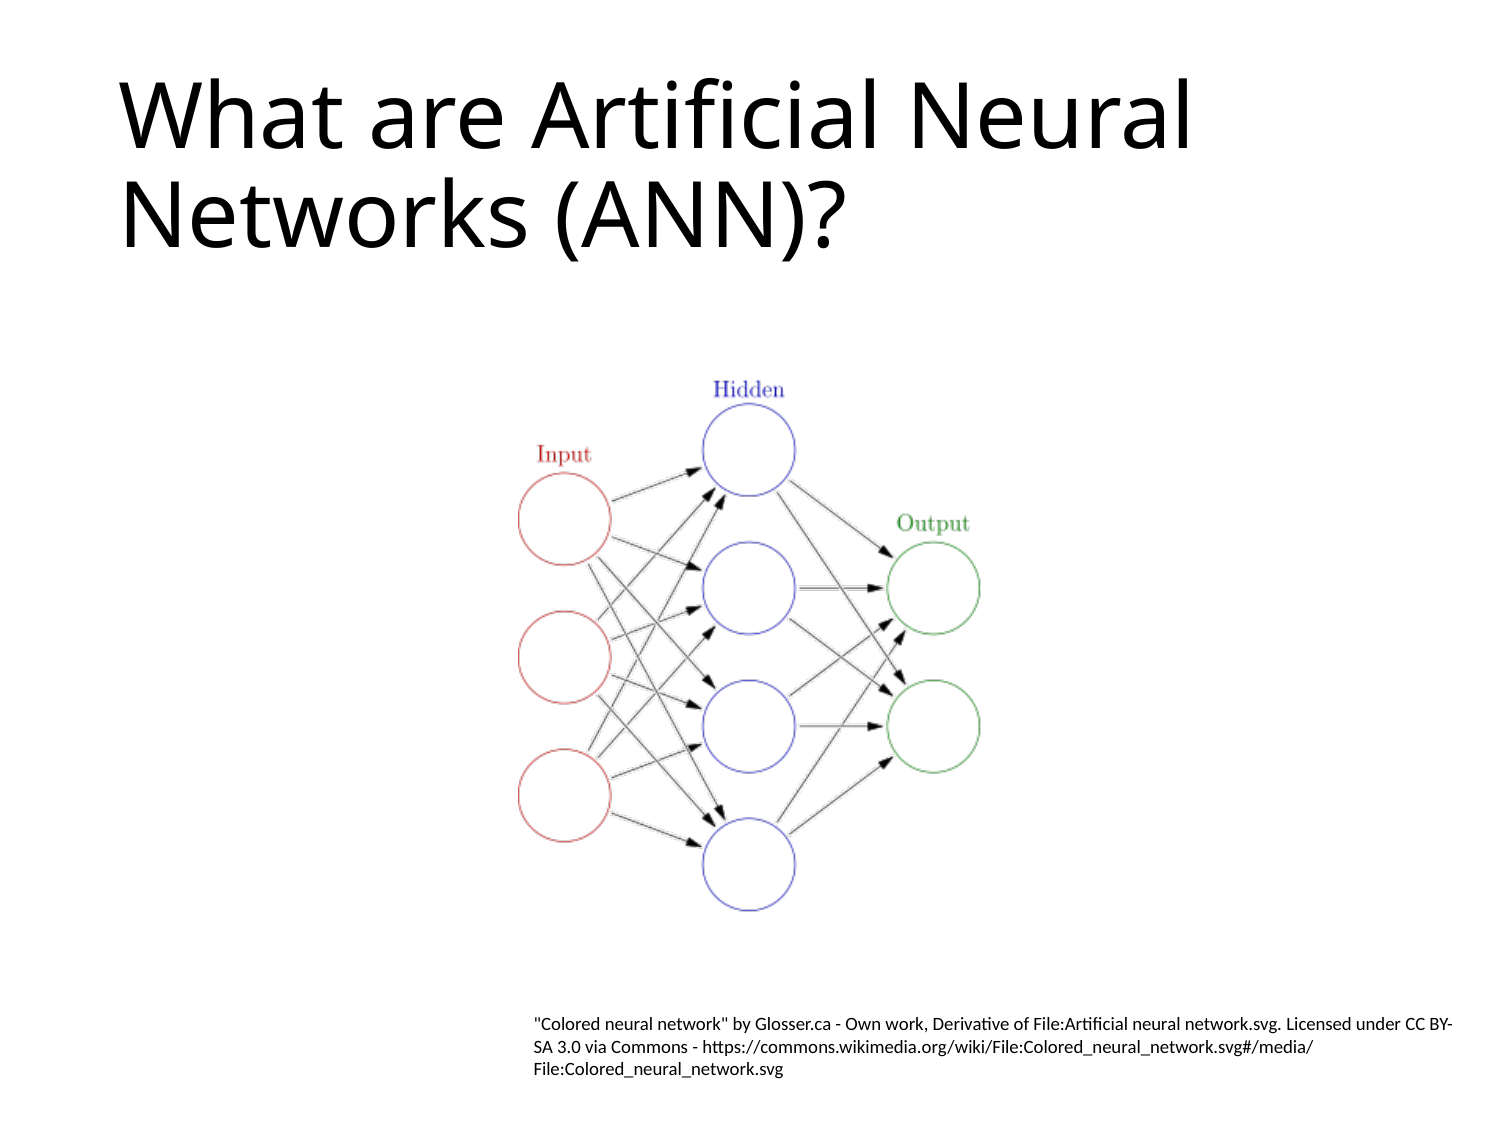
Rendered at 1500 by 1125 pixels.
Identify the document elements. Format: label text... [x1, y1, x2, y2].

text_box "Colored neural network" by Glosser.ca - Own work, Derivative of File:Artificial neural network.svg. Licensed under CC BY-SA 3.0 via Commons - https://commons.wikimedia.org/wiki/File:Colored_neural_network.svg#/media/File:Colored_neural_network.svg [518, 1004, 1481, 1087]
title What are Artificial Neural Networks (ANN)? [103, 59, 1397, 278]
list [518, 378, 982, 935]
